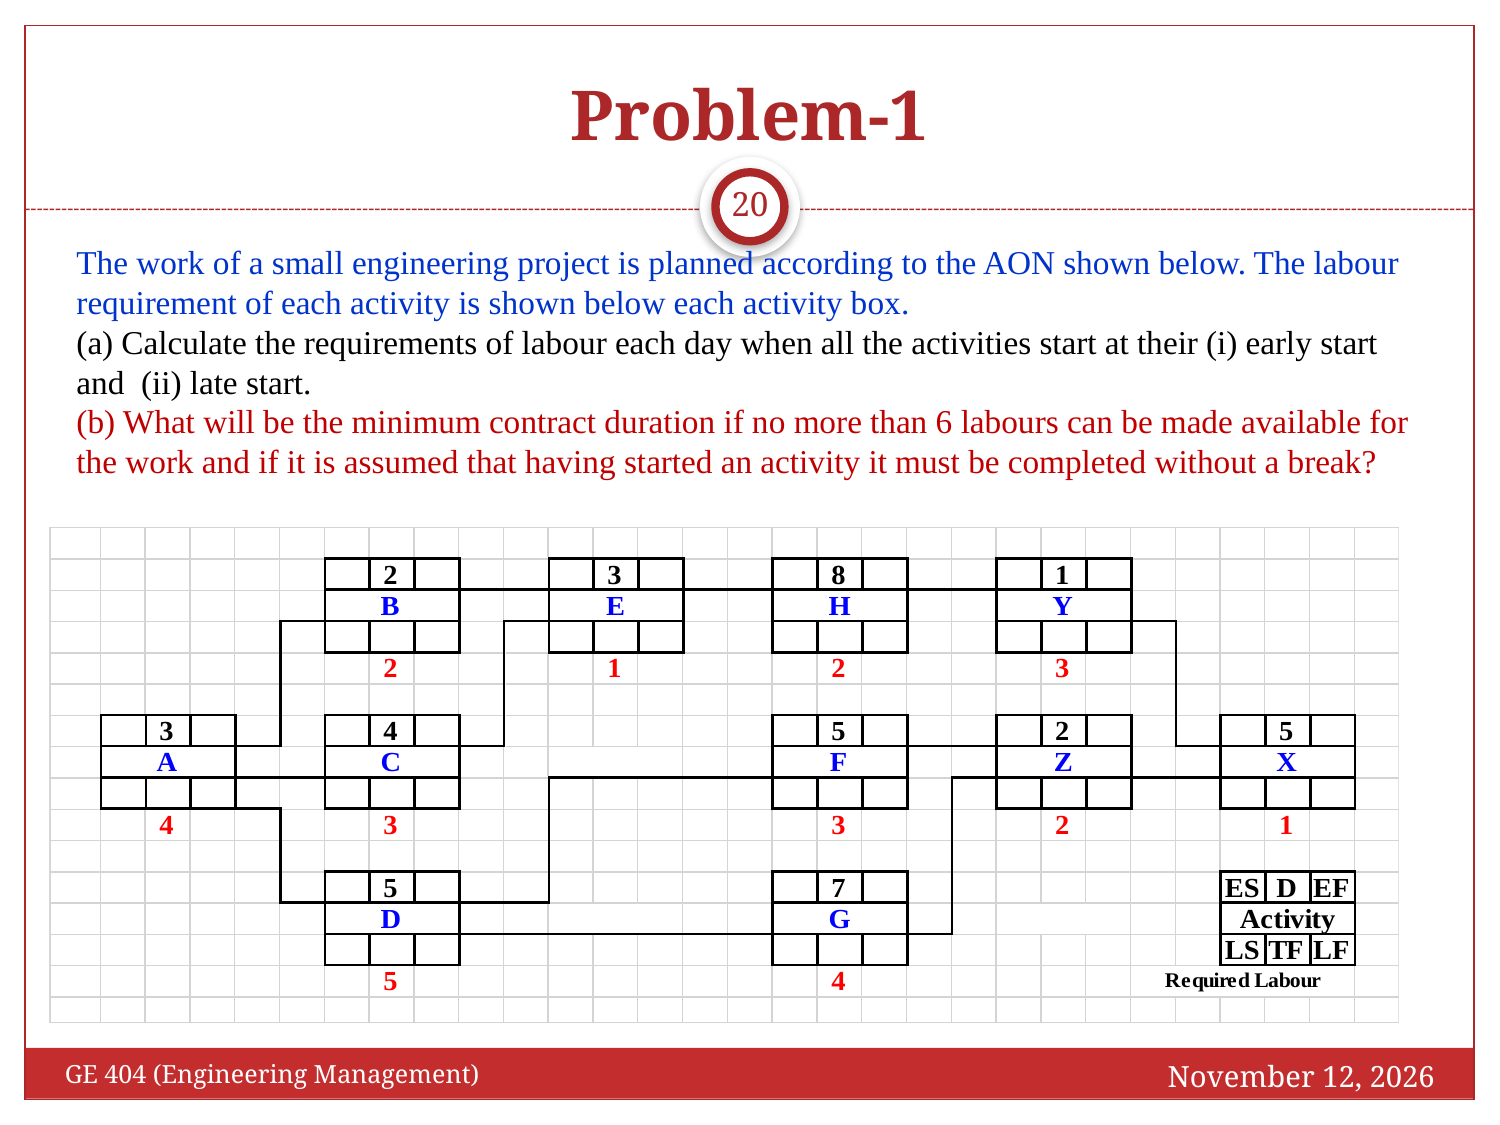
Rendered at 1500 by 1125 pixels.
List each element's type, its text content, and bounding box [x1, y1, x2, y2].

text_box The work of a small engineering project is planned according to the AON shown below. The labour requirement of each activity is shown below each activity box. (a) Calculate the requirements of labour each day when all the activities start at their (i) early start and (ii) late start. (b) What will be the minimum contract duration if no more than 6 labours can be made available for the work and if it is assumed that having started an activity it must be completed without a break? [61, 233, 1438, 488]
slide_number 20 [712, 169, 788, 233]
title Problem-1 [49, 37, 1450, 162]
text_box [49, 526, 1401, 1025]
footer GE 404 (Engineering Management) [50, 1051, 638, 1112]
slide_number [950, 1050, 1450, 1111]
